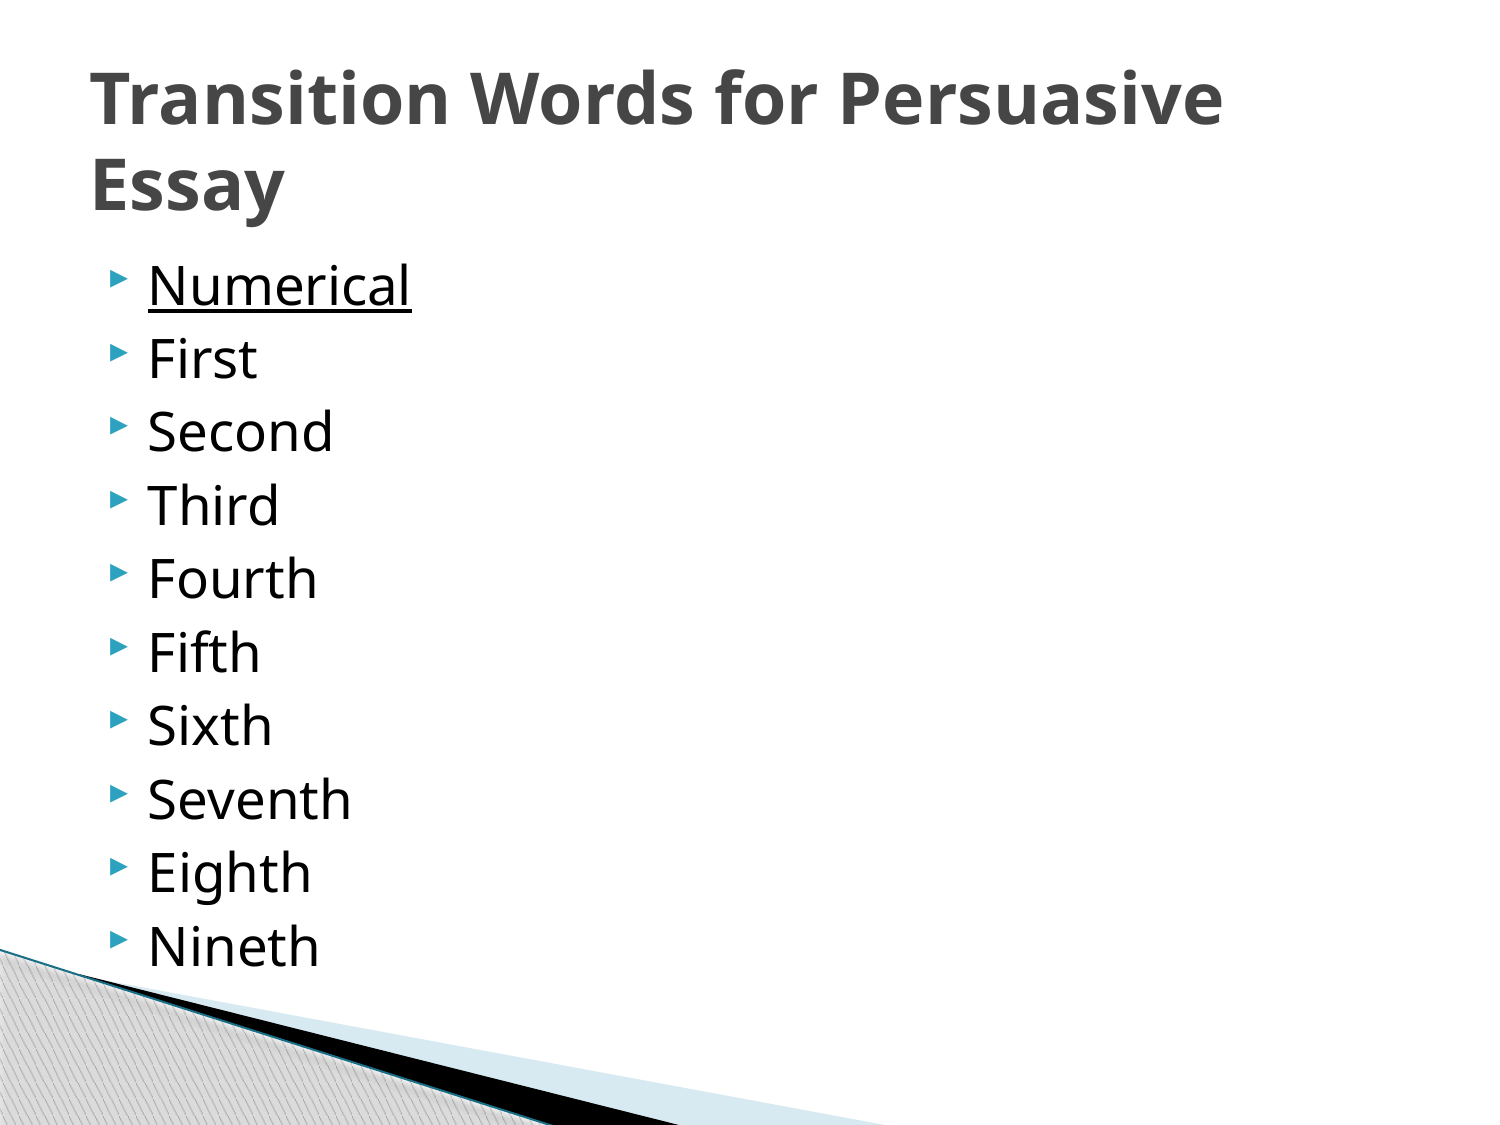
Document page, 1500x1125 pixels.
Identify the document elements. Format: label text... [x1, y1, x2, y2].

list Numerical First Second Third Fourth Fifth Sixth Seventh Eighth Nineth [75, 243, 1425, 986]
title Transition Words for Persuasive Essay [75, 45, 1425, 233]
